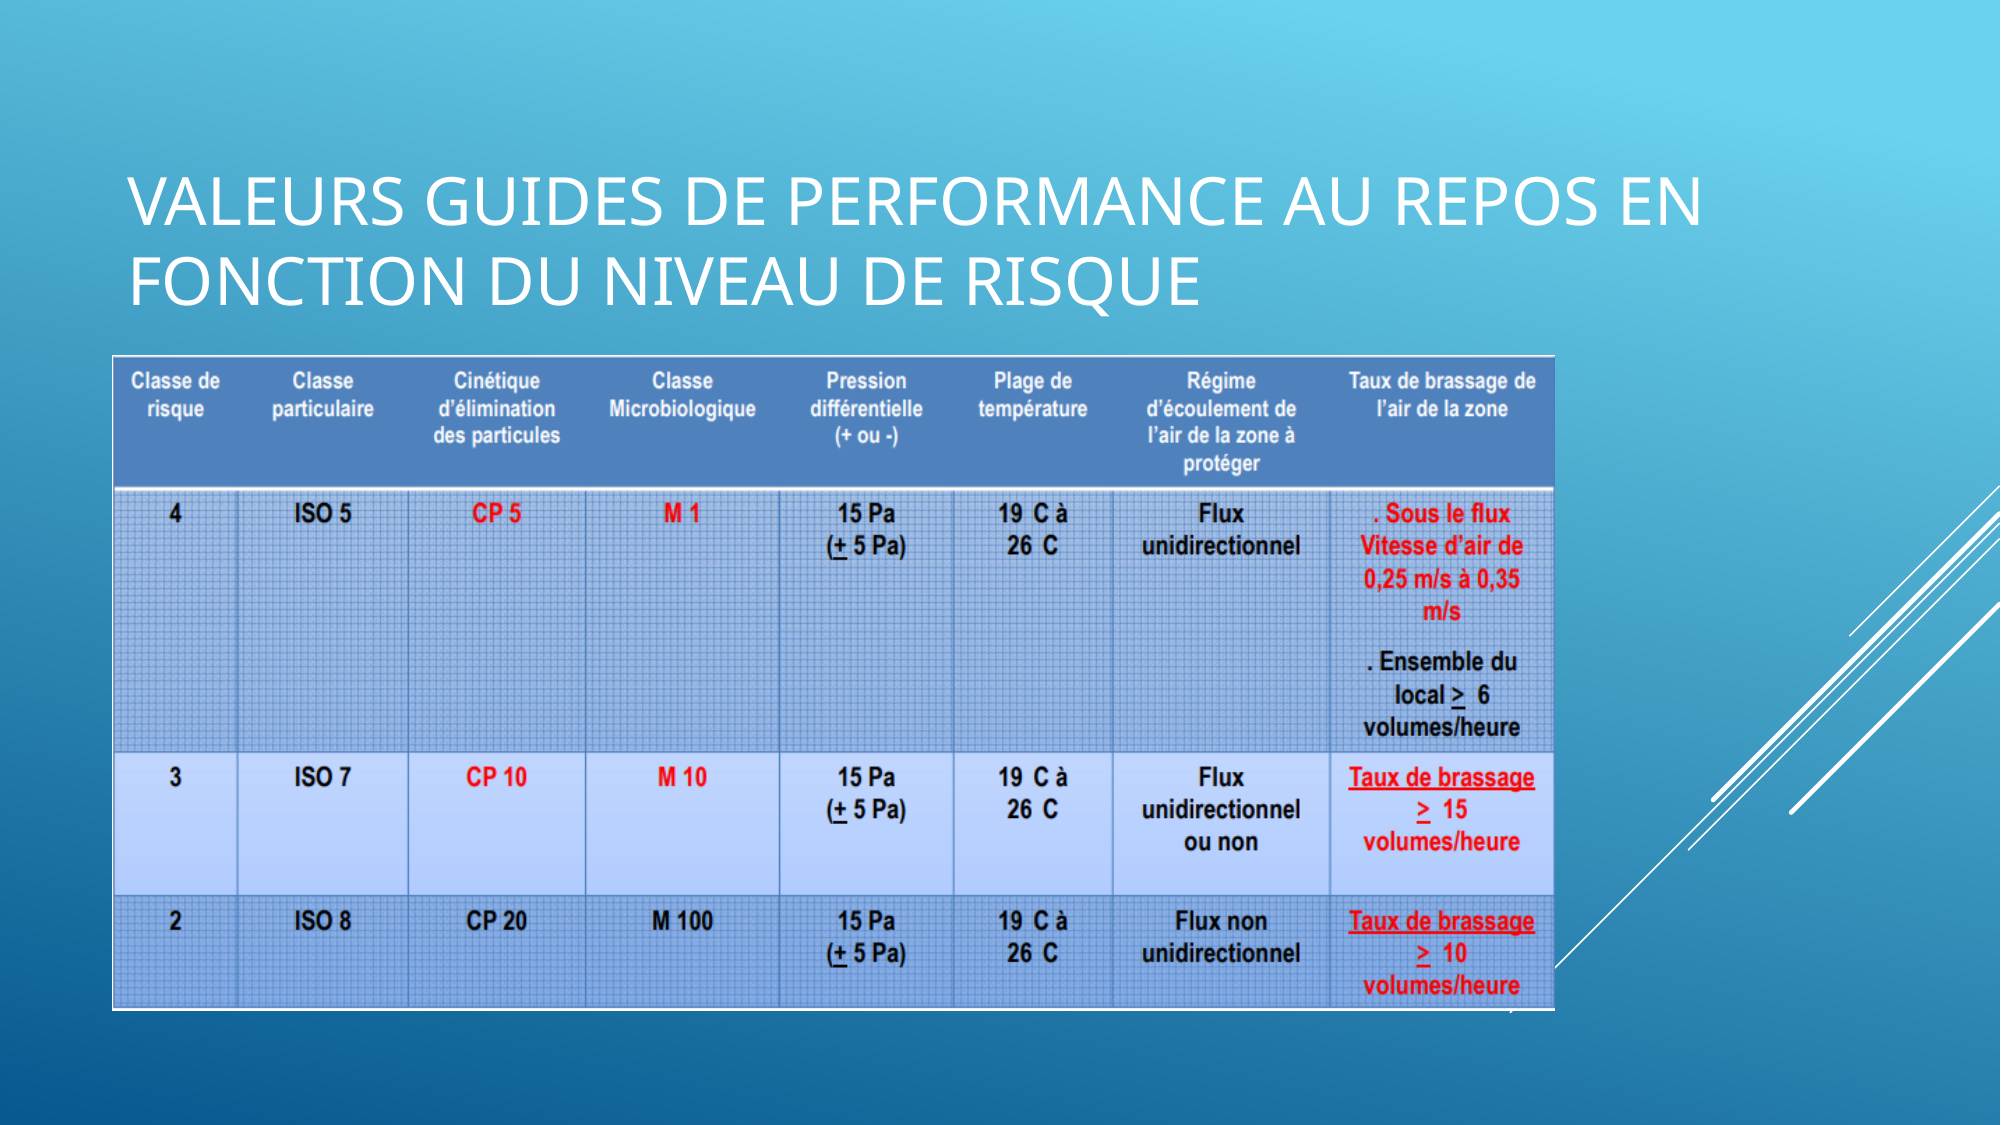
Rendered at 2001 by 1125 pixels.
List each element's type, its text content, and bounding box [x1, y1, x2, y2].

picture [111, 355, 1555, 1011]
title Valeurs guides de performance au repos en fonction du niveau de risque [112, 112, 1763, 365]
